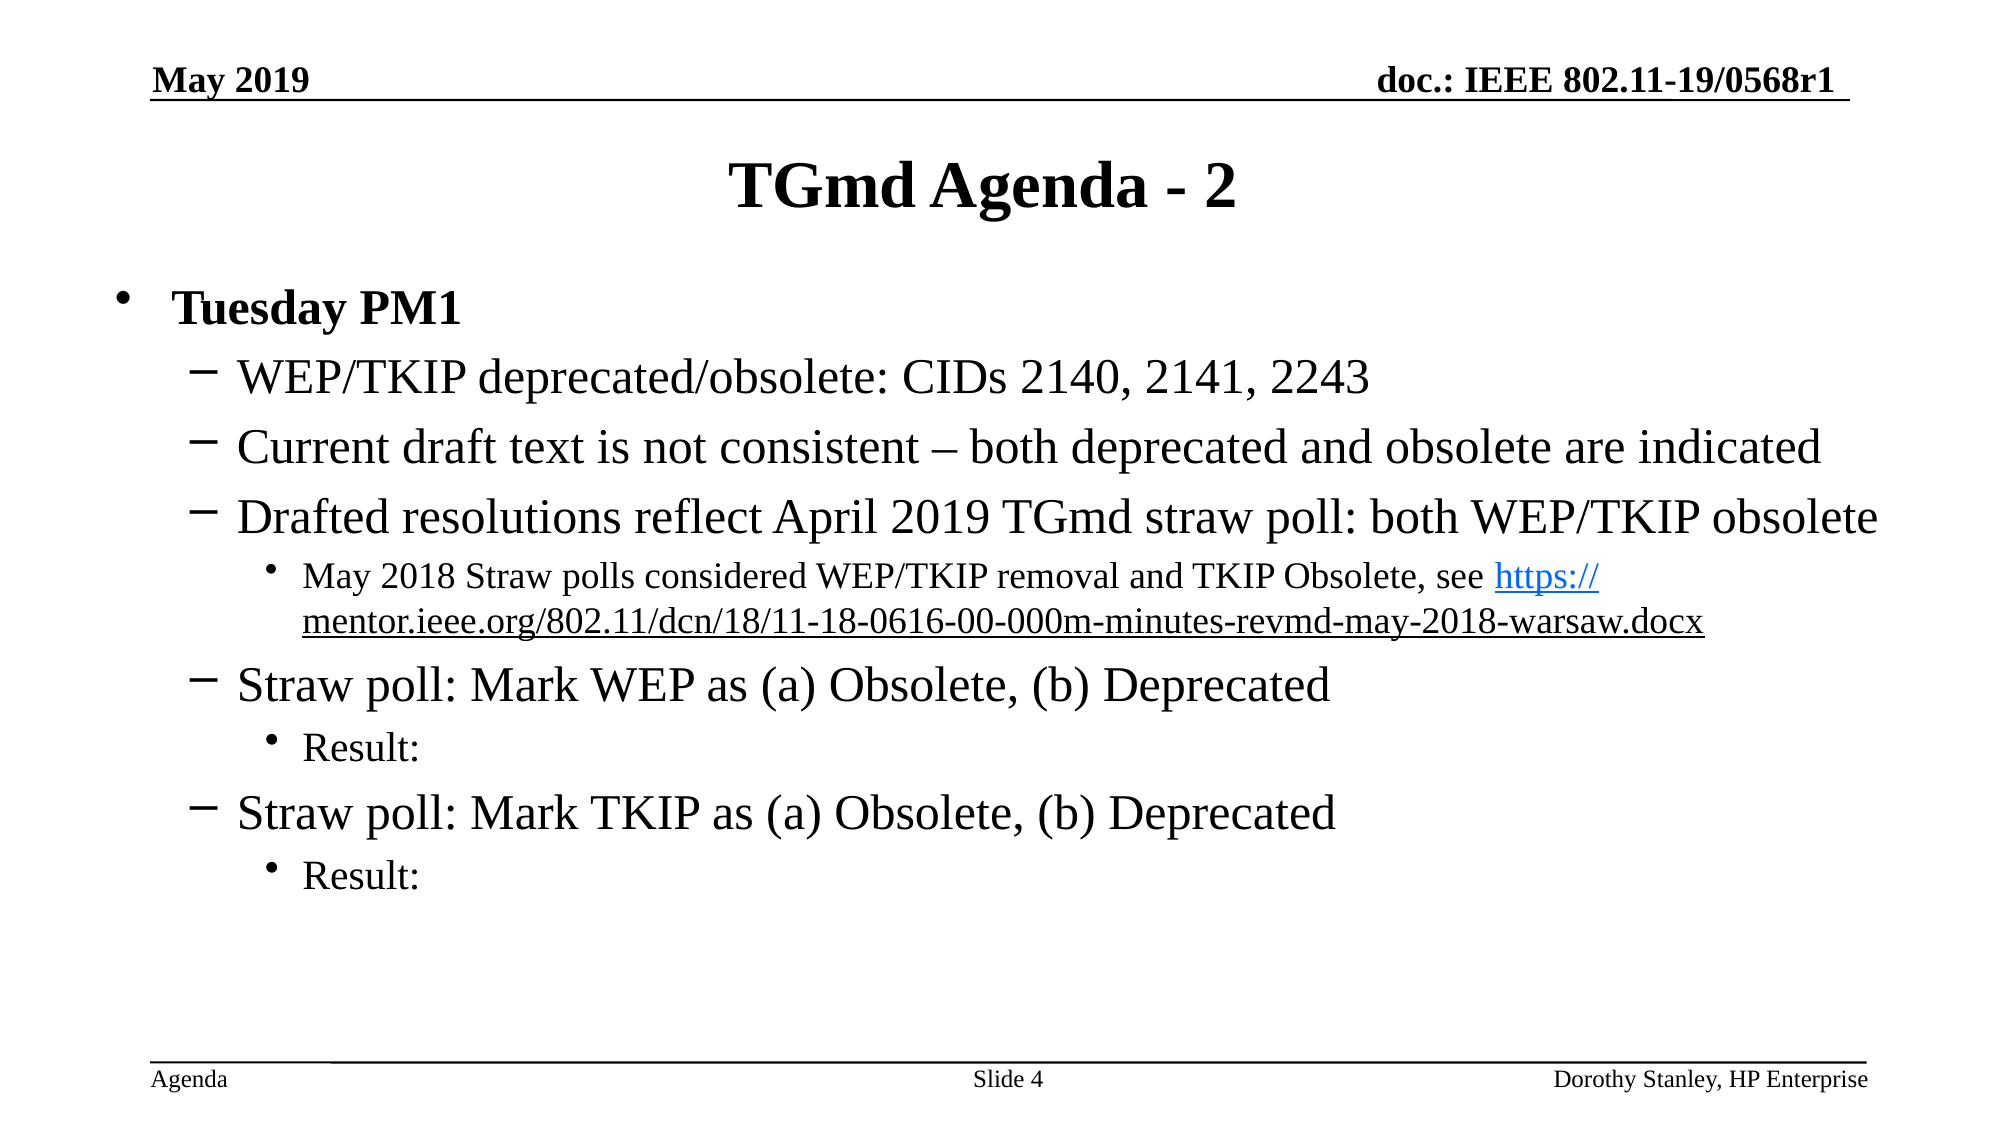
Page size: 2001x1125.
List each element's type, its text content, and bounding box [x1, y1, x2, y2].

text_box Tuesday PM1 WEP/TKIP deprecated/obsolete: CIDs 2140, 2141, 2243 Current draft text is not consistent – both deprecated and obsolete are indicated Drafted resolutions reflect April 2019 TGmd straw poll: both WEP/TKIP obsolete May 2018 Straw polls considered WEP/TKIP removal and TKIP Obsolete, see https://mentor.ieee.org/802.11/dcn/18/11-18-0616-00-000m-minutes-revmd-may-2018-warsaw.docx Straw poll: Mark WEP as (a) Obsolete, (b) Deprecated Result: Straw poll: Mark TKIP as (a) Obsolete, (b) Deprecated Result: [99, 278, 1900, 1013]
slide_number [152, 54, 567, 100]
slide_number Slide 4 [972, 1062, 1044, 1093]
footer Dorothy Stanley, HP Enterprise [1549, 1062, 1869, 1093]
title TGmd Agenda - 2 [362, 112, 1638, 250]
